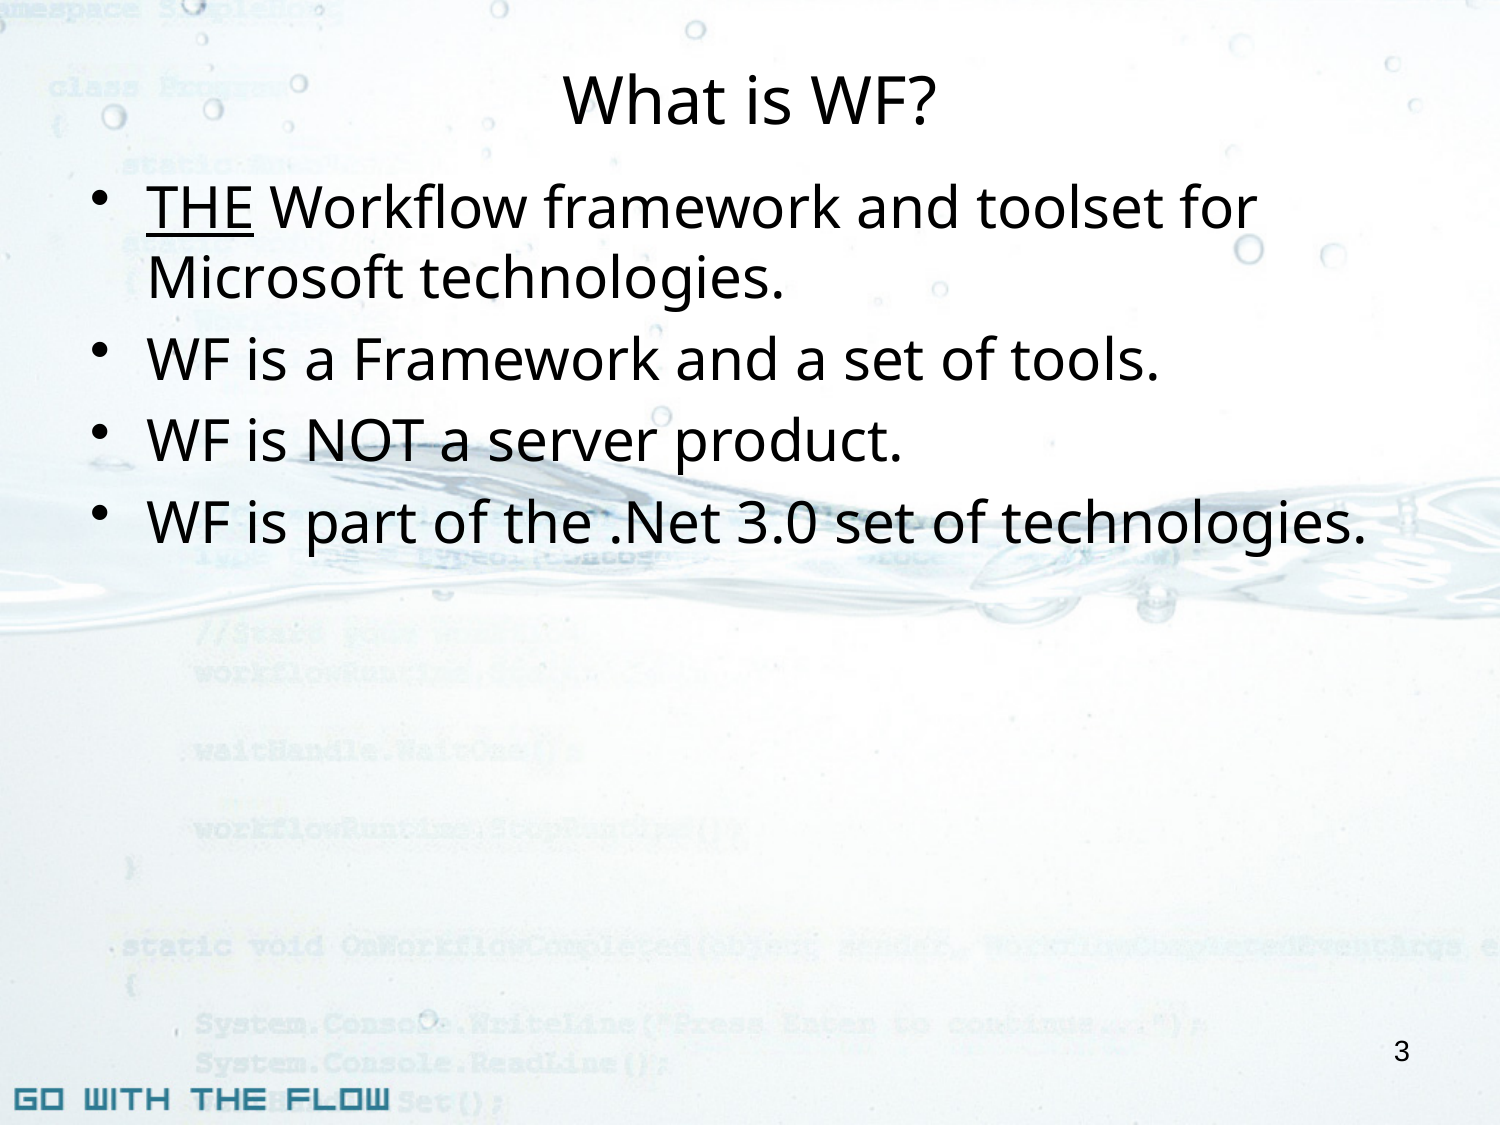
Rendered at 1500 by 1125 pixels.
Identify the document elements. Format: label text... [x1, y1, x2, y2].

slide_number 3 [1074, 1024, 1426, 1103]
picture [0, 0, 1500, 1125]
list THE Workflow framework and toolset for Microsoft technologies. WF is a Framework and a set of tools. WF is NOT a server product. WF is part of the .Net 3.0 set of technologies. [74, 162, 1426, 906]
title What is WF? [74, 44, 1426, 151]
